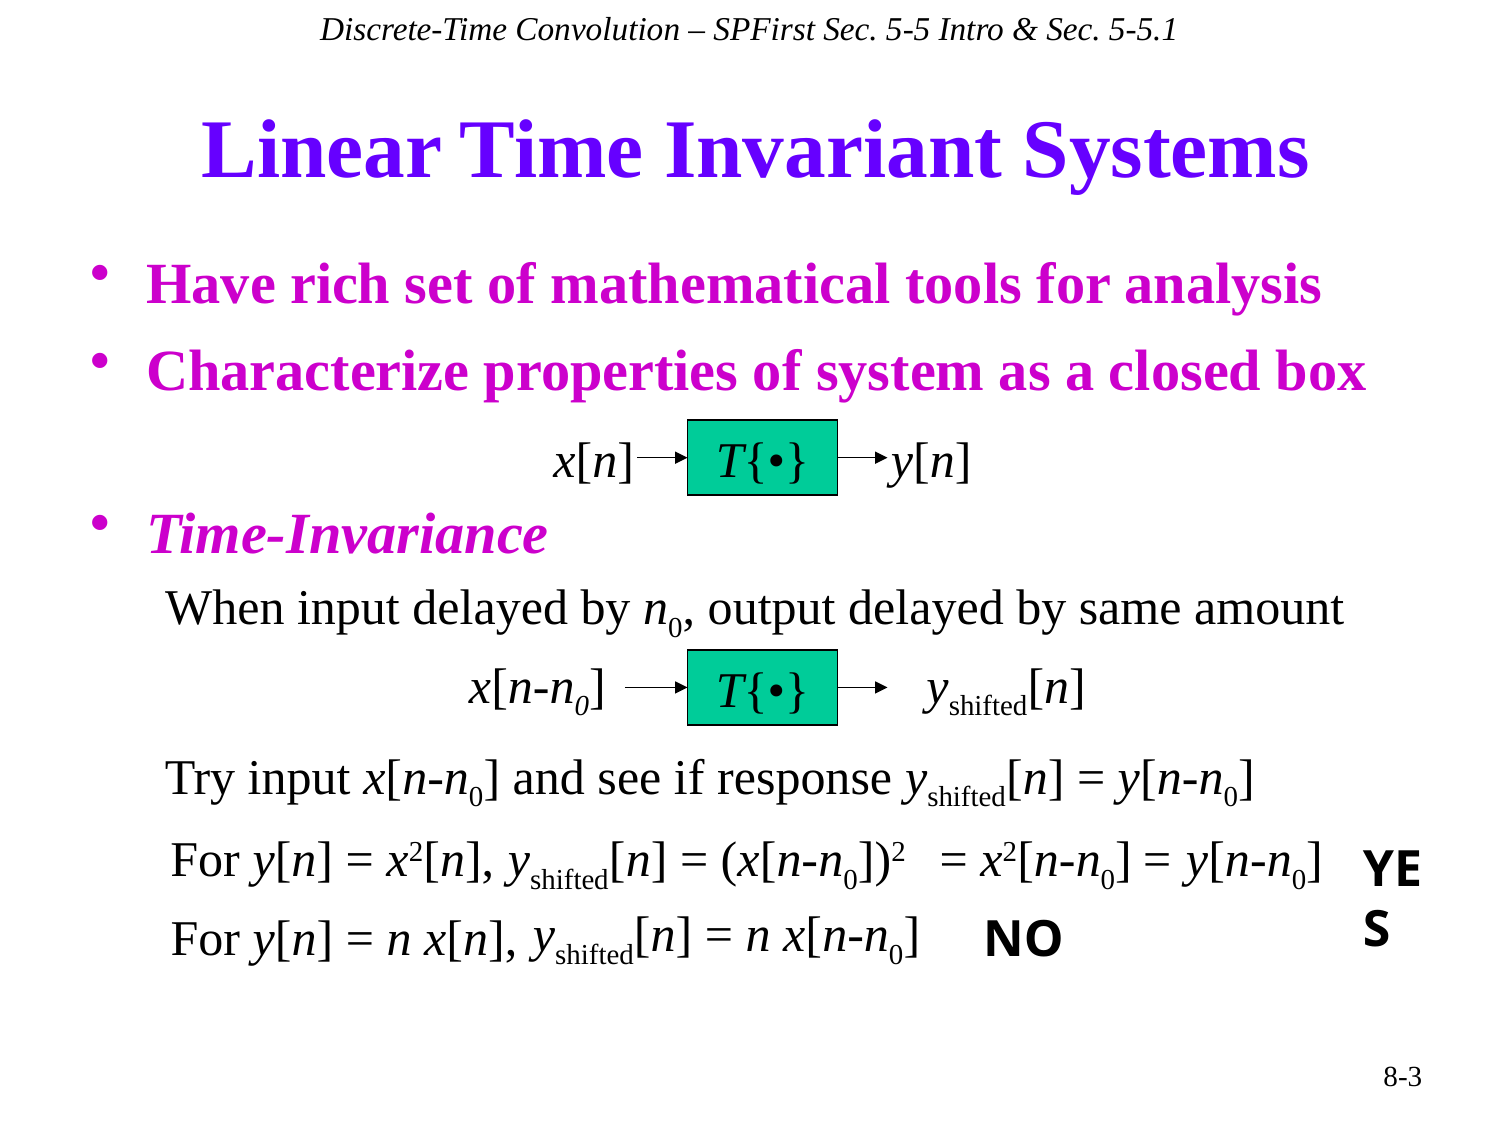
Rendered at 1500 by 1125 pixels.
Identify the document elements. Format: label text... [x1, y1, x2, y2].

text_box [549, 419, 976, 496]
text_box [462, 649, 1113, 726]
slide_number 8-3 [1124, 1049, 1438, 1125]
text_box yshifted[n] = (x[n-n0])2 [493, 820, 924, 898]
list Have rich set of mathematical tools for analysis [75, 237, 1438, 324]
title Linear Time Invariant Systems [75, 55, 1438, 237]
text_box = x2[n-n0] [924, 820, 1125, 903]
text_box For y[n] = x2[n], [155, 820, 493, 895]
text_box NO [968, 899, 1081, 974]
text_box = y[n-n0] [1125, 820, 1388, 903]
text_box YES [1348, 829, 1461, 964]
text_box For y[n] = n x[n], [155, 898, 518, 974]
text_box Characterize properties of system as a closed box [74, 324, 1438, 413]
text_box Discrete-Time Convolution – SPFirst Sec. 5-5 Intro & Sec. 5-5.1 [0, 0, 1500, 55]
text_box yshifted[n] = n x[n-n0] [518, 894, 981, 978]
text_box Time-Invariance When input delayed by n0, output delayed by same amount [74, 487, 1438, 663]
text_box Try input x[n-n0] and see if response yshifted[n] = y[n-n0] [150, 736, 1388, 820]
